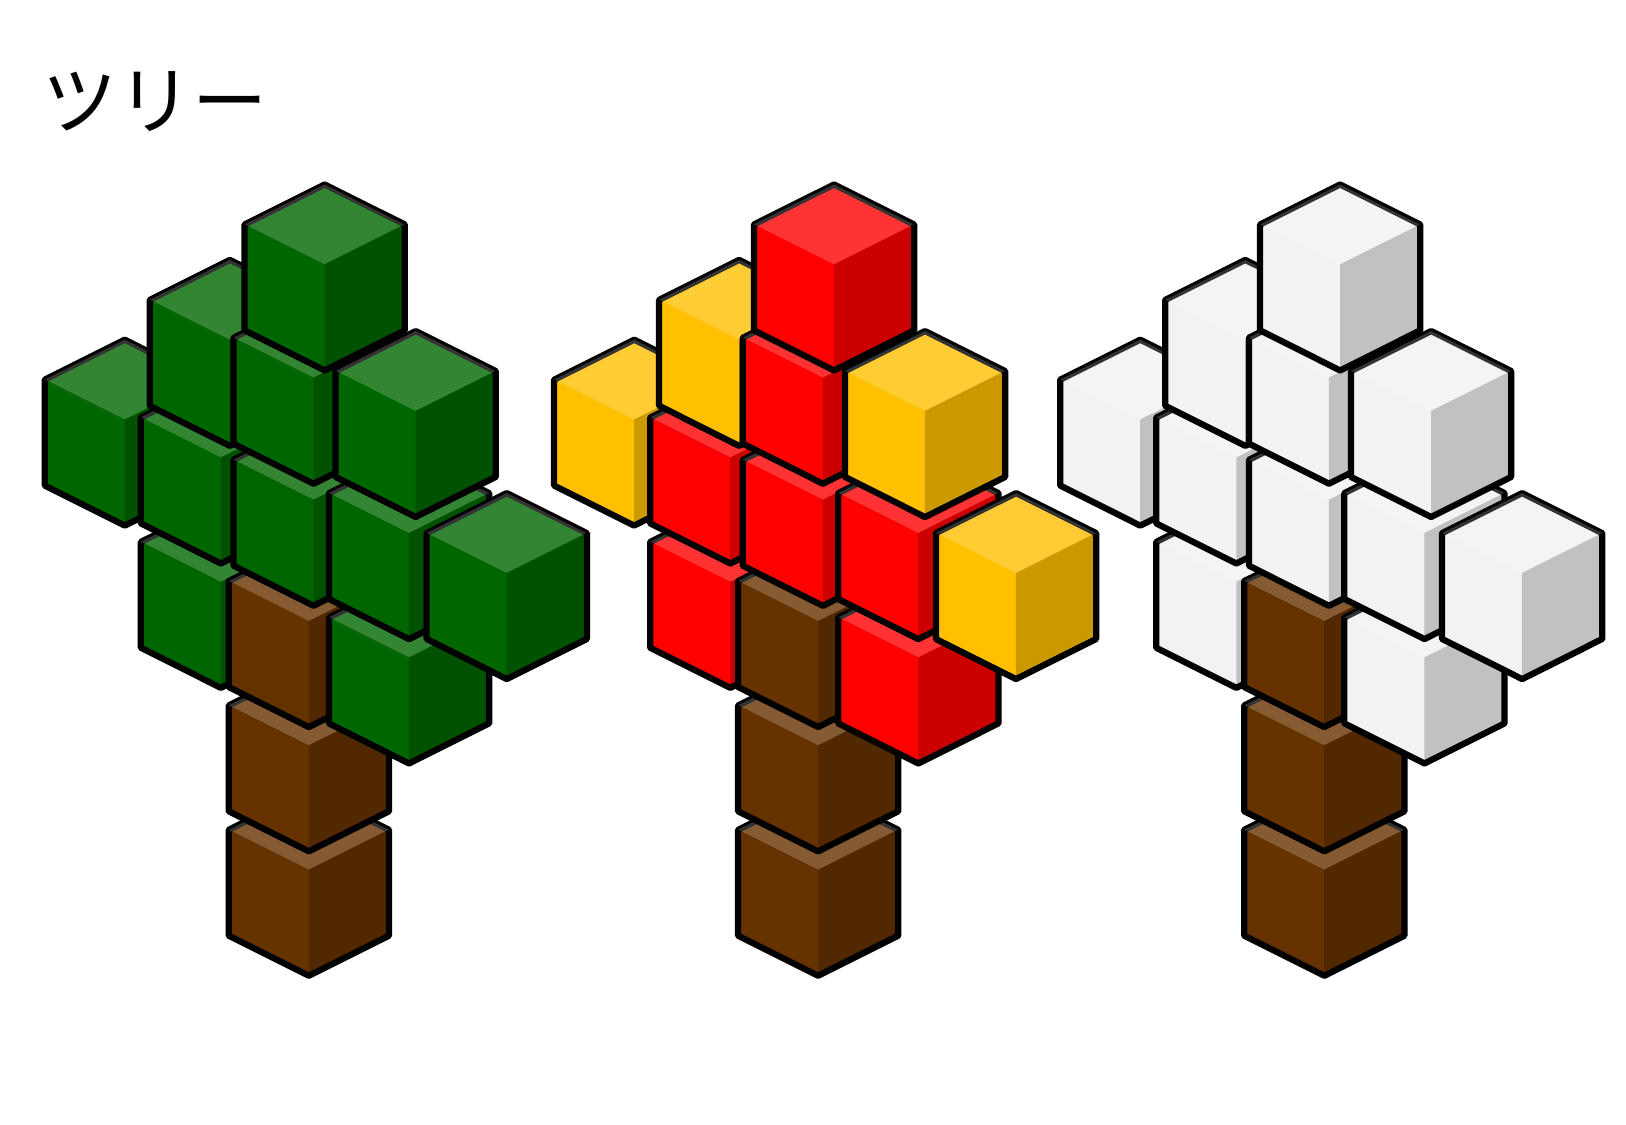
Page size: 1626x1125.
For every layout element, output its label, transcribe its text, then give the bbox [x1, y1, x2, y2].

text_box ツリー [27, 45, 282, 151]
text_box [553, 184, 1057, 976]
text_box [44, 184, 551, 976]
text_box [1059, 184, 1603, 976]
